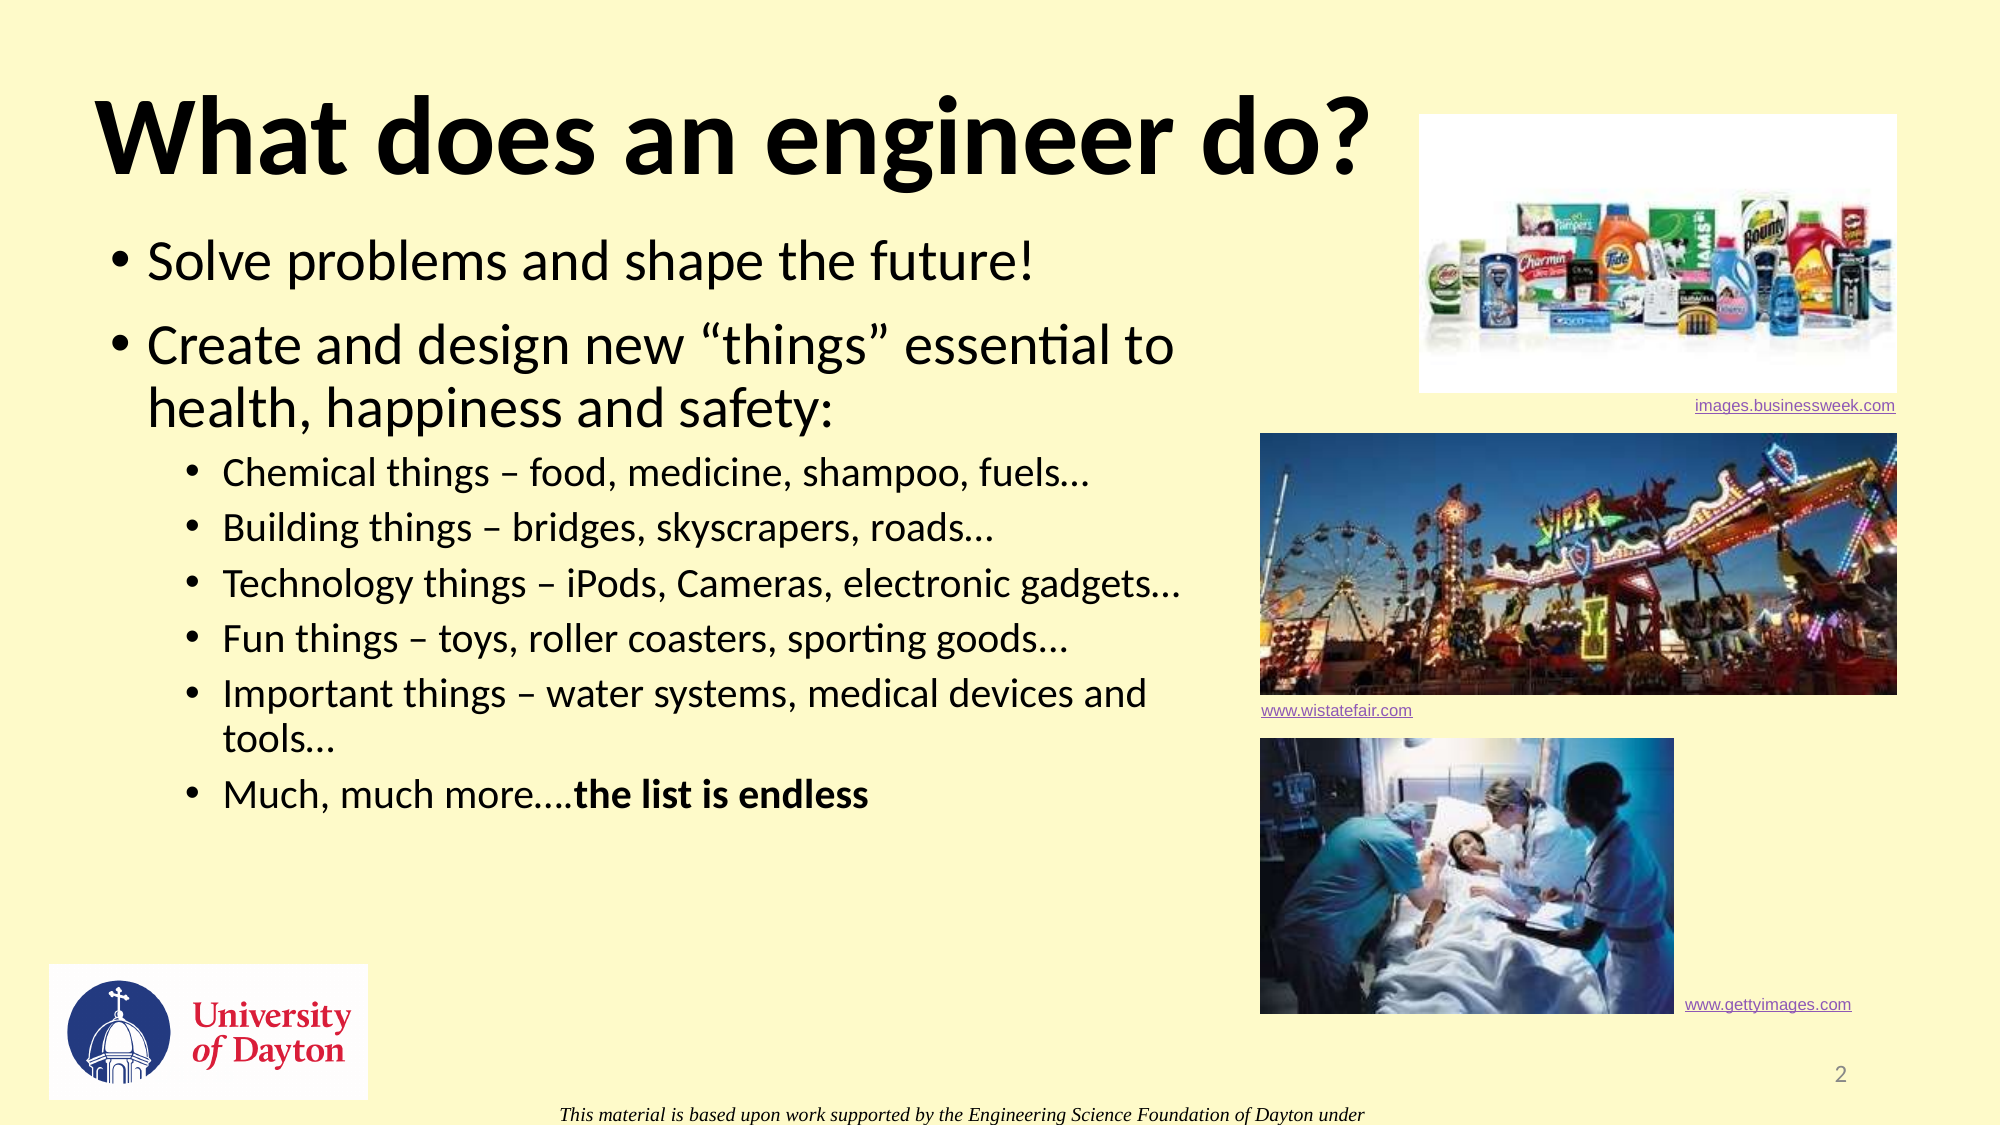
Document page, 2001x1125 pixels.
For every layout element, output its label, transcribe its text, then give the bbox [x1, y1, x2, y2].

text_box www.wistatefair.com [1246, 691, 1431, 728]
text_box This material is based upon work supported by the Engineering Science Foundation of Dayton under Grant No. AD2018-0001 and through a 2017-18 grant from the Marianist Foundation. [466, 878, 1525, 1125]
title What does an engineer do? [79, 29, 1805, 247]
picture [1419, 114, 1897, 394]
text_box www.gettyimages.com [1669, 985, 1870, 1022]
picture [1259, 432, 1897, 695]
picture [48, 963, 369, 1101]
text_box images.businessweek.com [1680, 387, 1913, 424]
picture [1259, 738, 1674, 1014]
list Solve problems and shape the future! Create and design new “things” essential to health, happiness and safety: Chemical things – food, medicine, shampoo, fuels… Building things – bridges, skyscrapers, roads… Technology things – iPods, Cameras, electronic gadgets… Fun things – toys, roller coasters, sporting goods... Important things – water systems, medical devices and tools… Much, much more….the list is endless [95, 222, 1226, 862]
